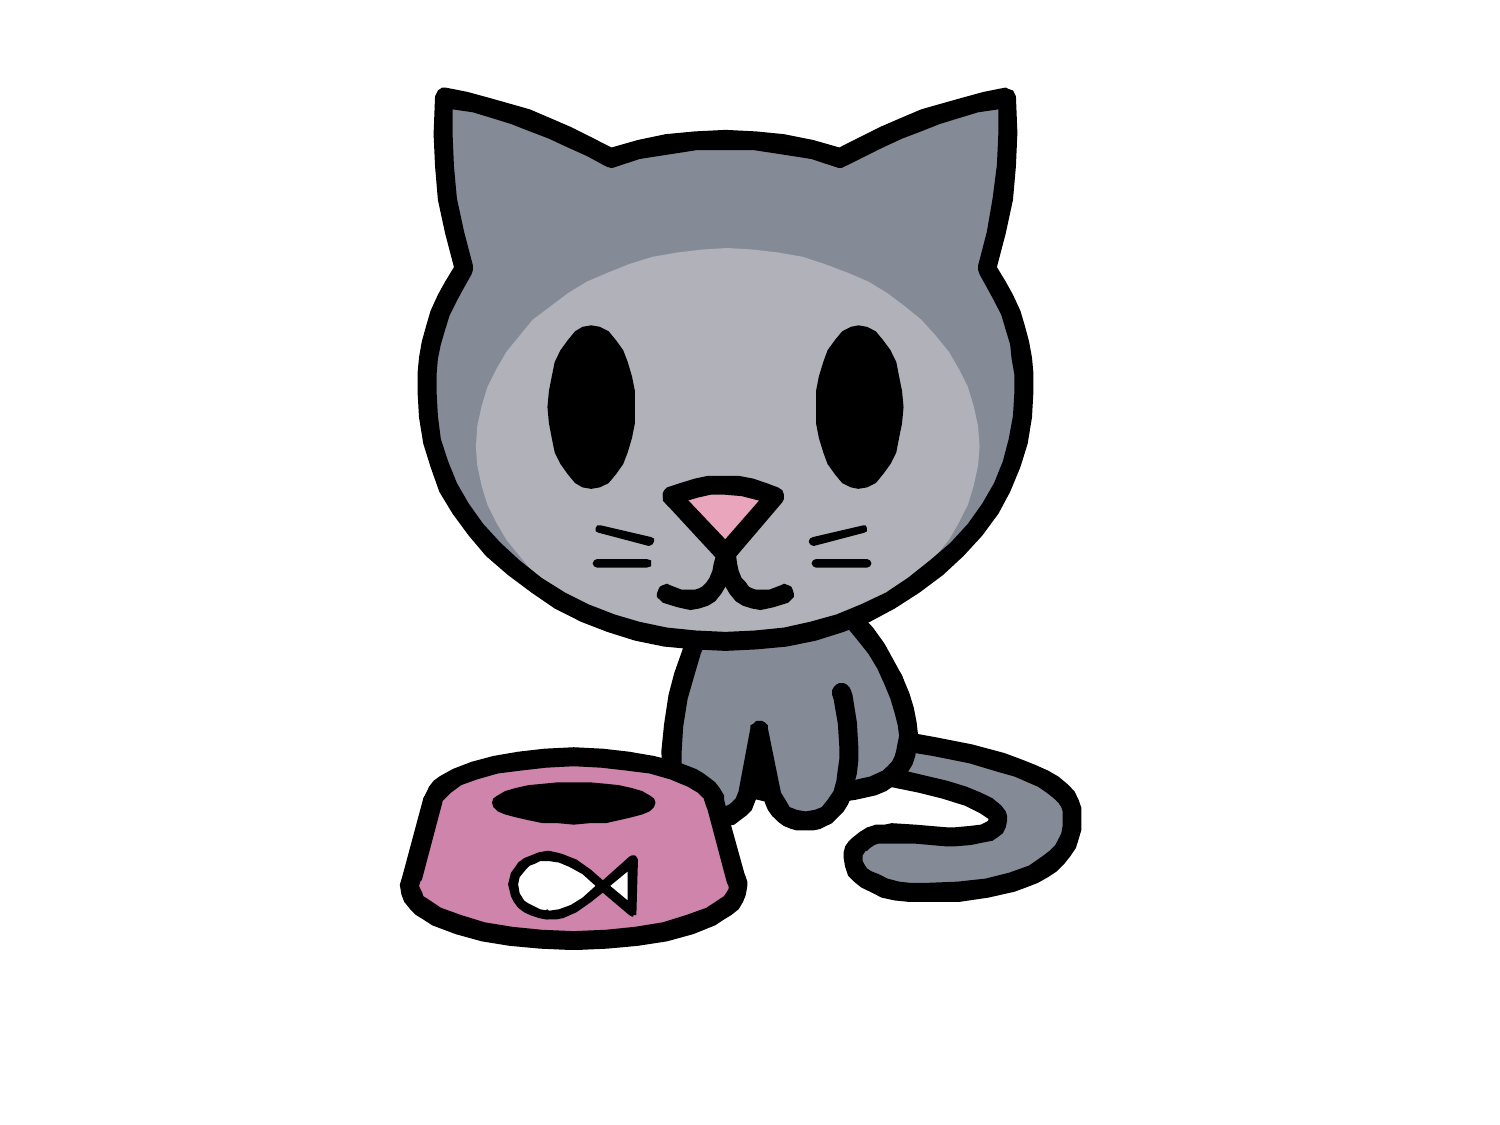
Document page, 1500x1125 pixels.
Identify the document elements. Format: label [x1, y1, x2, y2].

picture [399, 87, 1082, 951]
